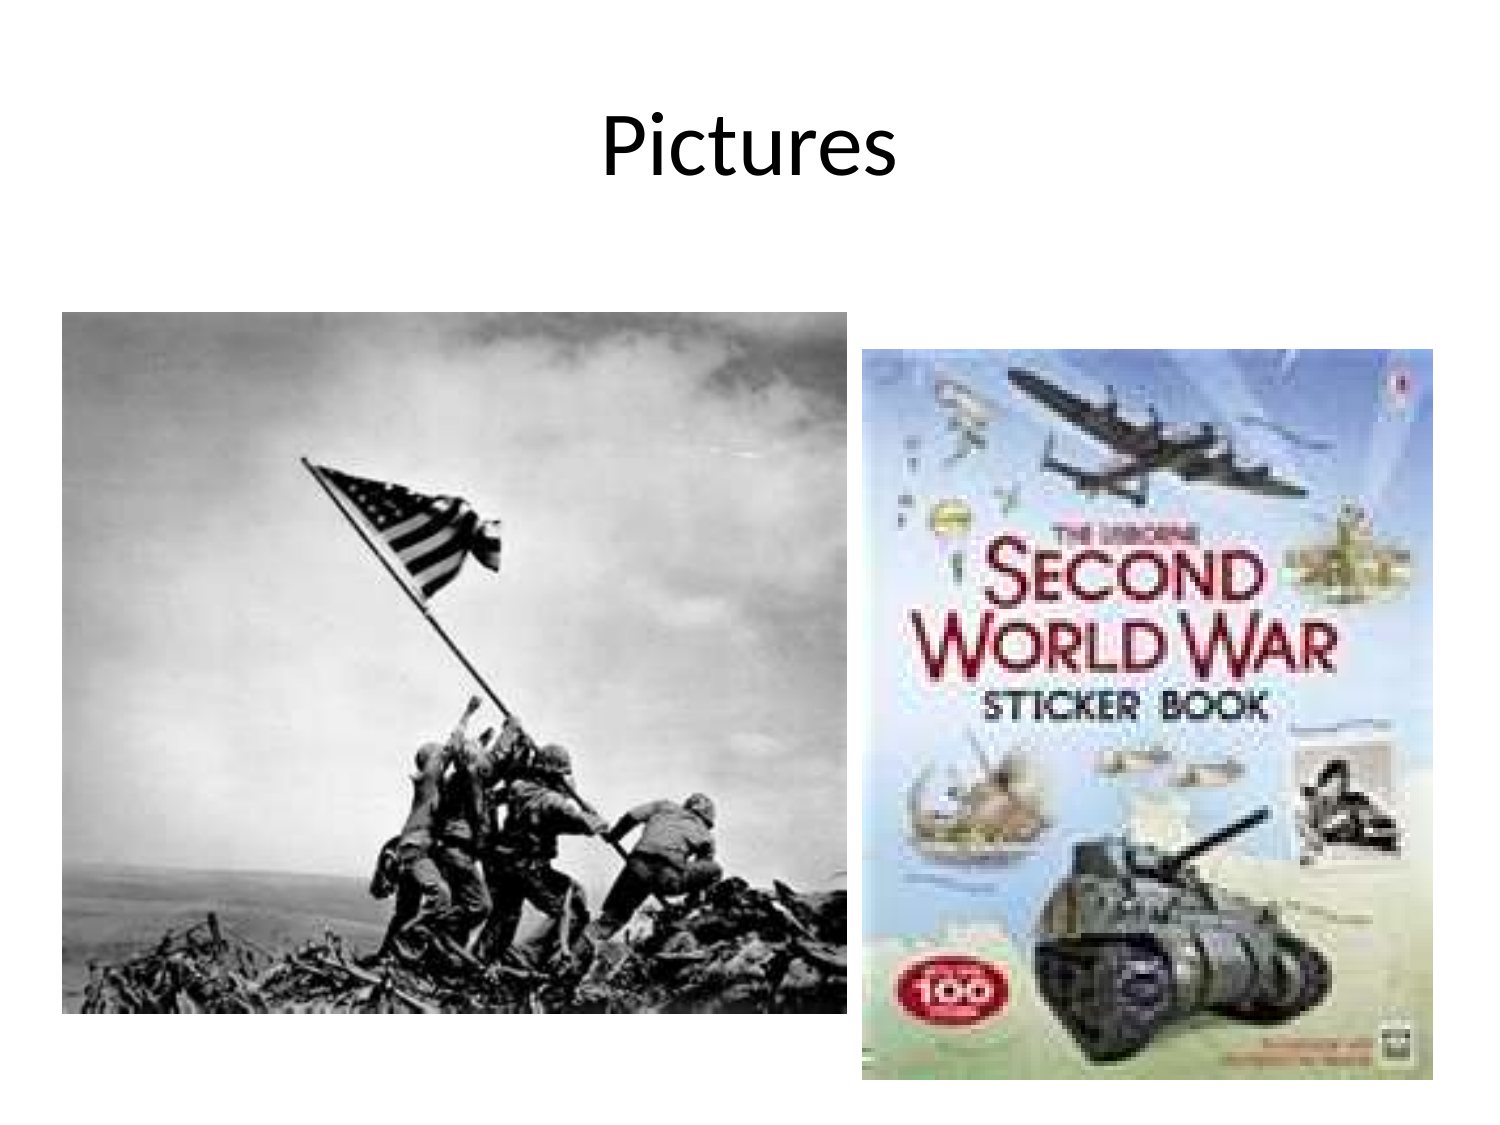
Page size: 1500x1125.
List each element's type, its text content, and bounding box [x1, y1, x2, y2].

picture [862, 349, 1434, 1081]
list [62, 312, 847, 1014]
title Pictures [75, 45, 1425, 233]
